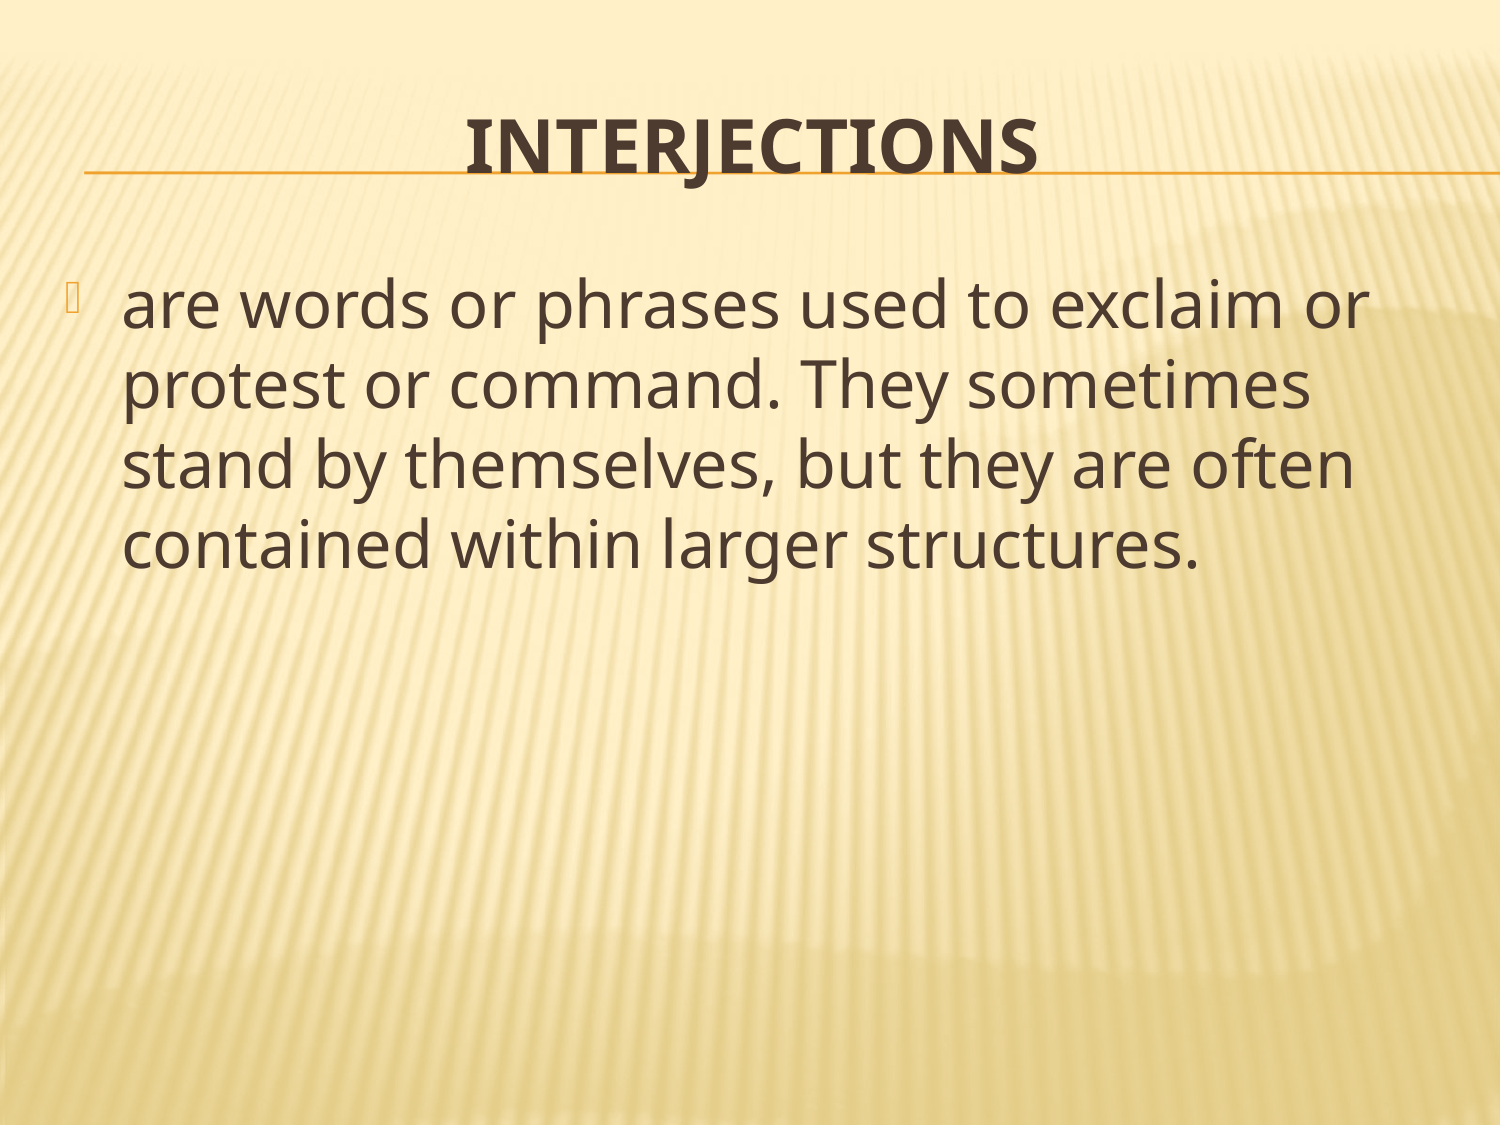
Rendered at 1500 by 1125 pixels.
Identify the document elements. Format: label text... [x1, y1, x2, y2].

list are words or phrases used to exclaim or protest or command. They sometimes stand by themselves, but they are often contained within larger structures. [50, 254, 1475, 998]
title Interjections [50, 75, 1475, 213]
